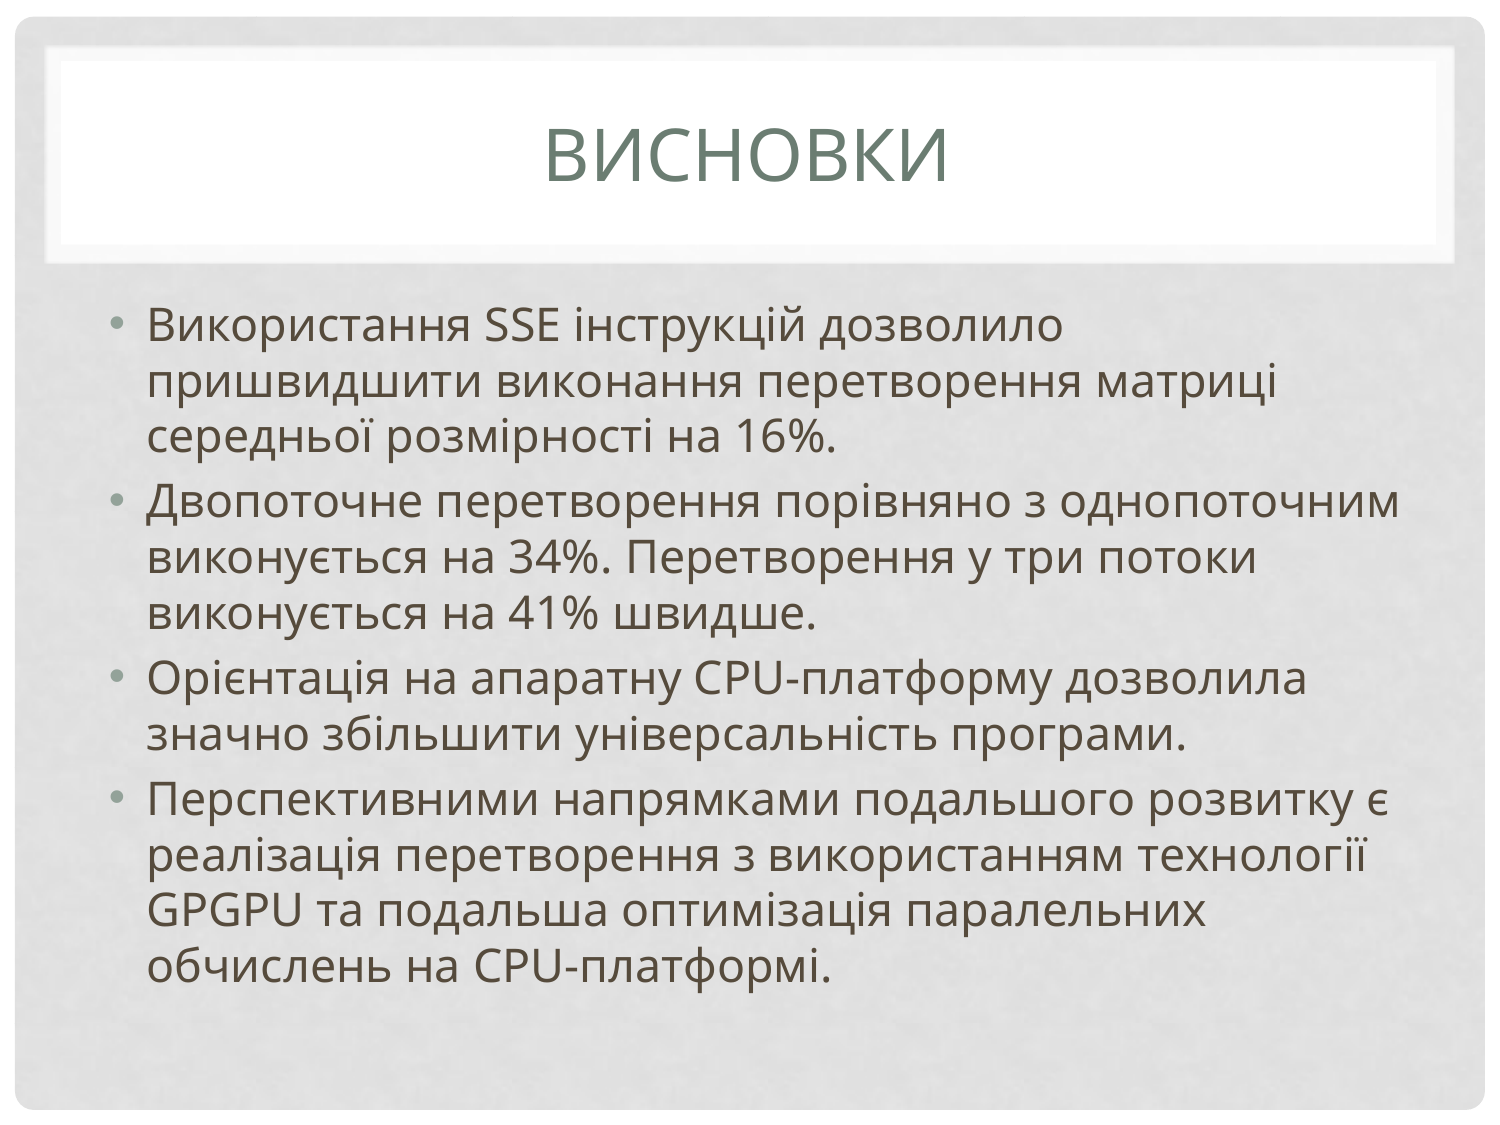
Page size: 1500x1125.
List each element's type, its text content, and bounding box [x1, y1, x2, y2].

title Висновки [69, 66, 1425, 238]
list Використання SSE інструкцій дозволило пришвидшити виконання перетворення матриці середньої розмірності на 16%. Двопоточне перетворення порівняно з однопоточним виконується на 34%. Перетворення у три потоки виконується на 41% швидше. Орієнтація на апаратну CPU-платформу дозволила значно збільшити універсальність програми. Перспективними напрямками подальшого розвитку є реалізація перетворення з використанням технології GPGPU та подальша оптимізація паралельних обчислень на CPU-платформі. [75, 287, 1425, 1005]
